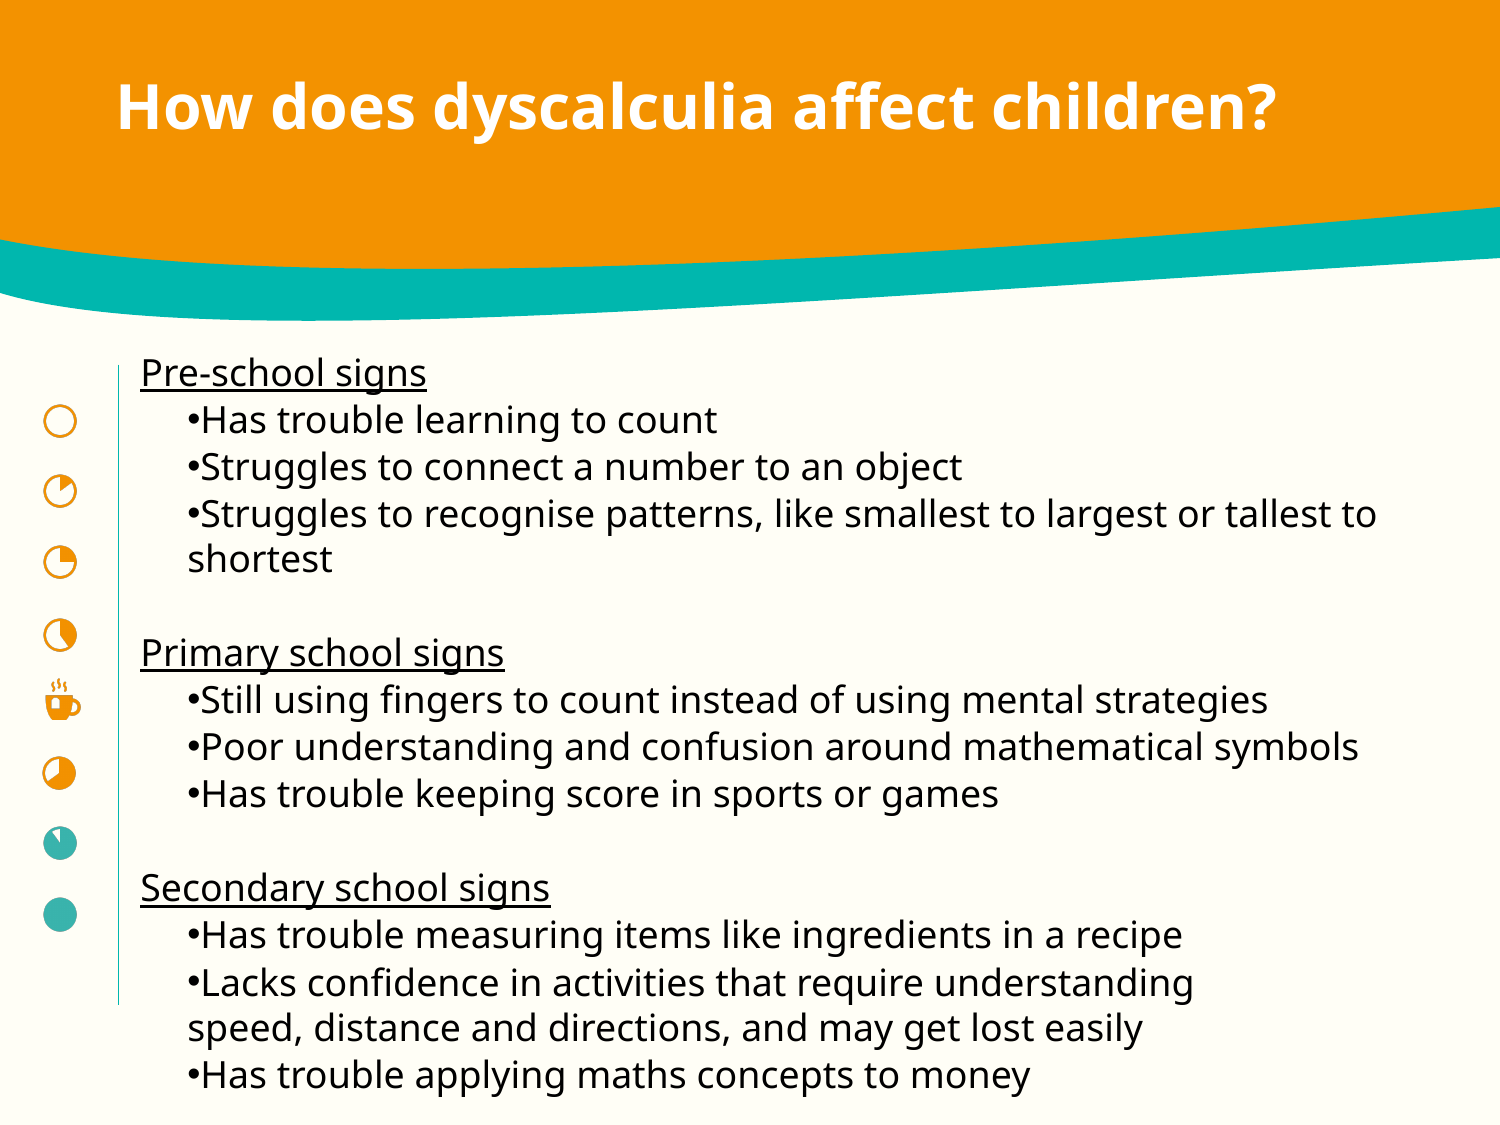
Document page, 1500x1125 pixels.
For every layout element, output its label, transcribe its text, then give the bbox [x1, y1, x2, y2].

picture [39, 822, 81, 864]
picture [39, 893, 81, 936]
list How does dyscalculia affect children? [100, 67, 1478, 258]
picture [39, 614, 81, 656]
picture [39, 470, 81, 512]
picture [39, 541, 81, 583]
picture [38, 752, 80, 794]
picture [39, 400, 81, 442]
picture [36, 672, 90, 726]
list Pre-school signs Has trouble learning to count Struggles to connect a number to an object Struggles to recognise patterns, like smallest to largest or tallest to shortest Primary school signs Still using fingers to count instead of using mental strategies Poor understanding and confusion around mathematical symbols Has trouble keeping score in sports or games Secondary school signs Has trouble measuring items like ingredients in a recipe Lacks confidence in activities that require understanding speed, distance and directions, and may get lost easily Has trouble applying maths concepts to money [125, 341, 1478, 1086]
